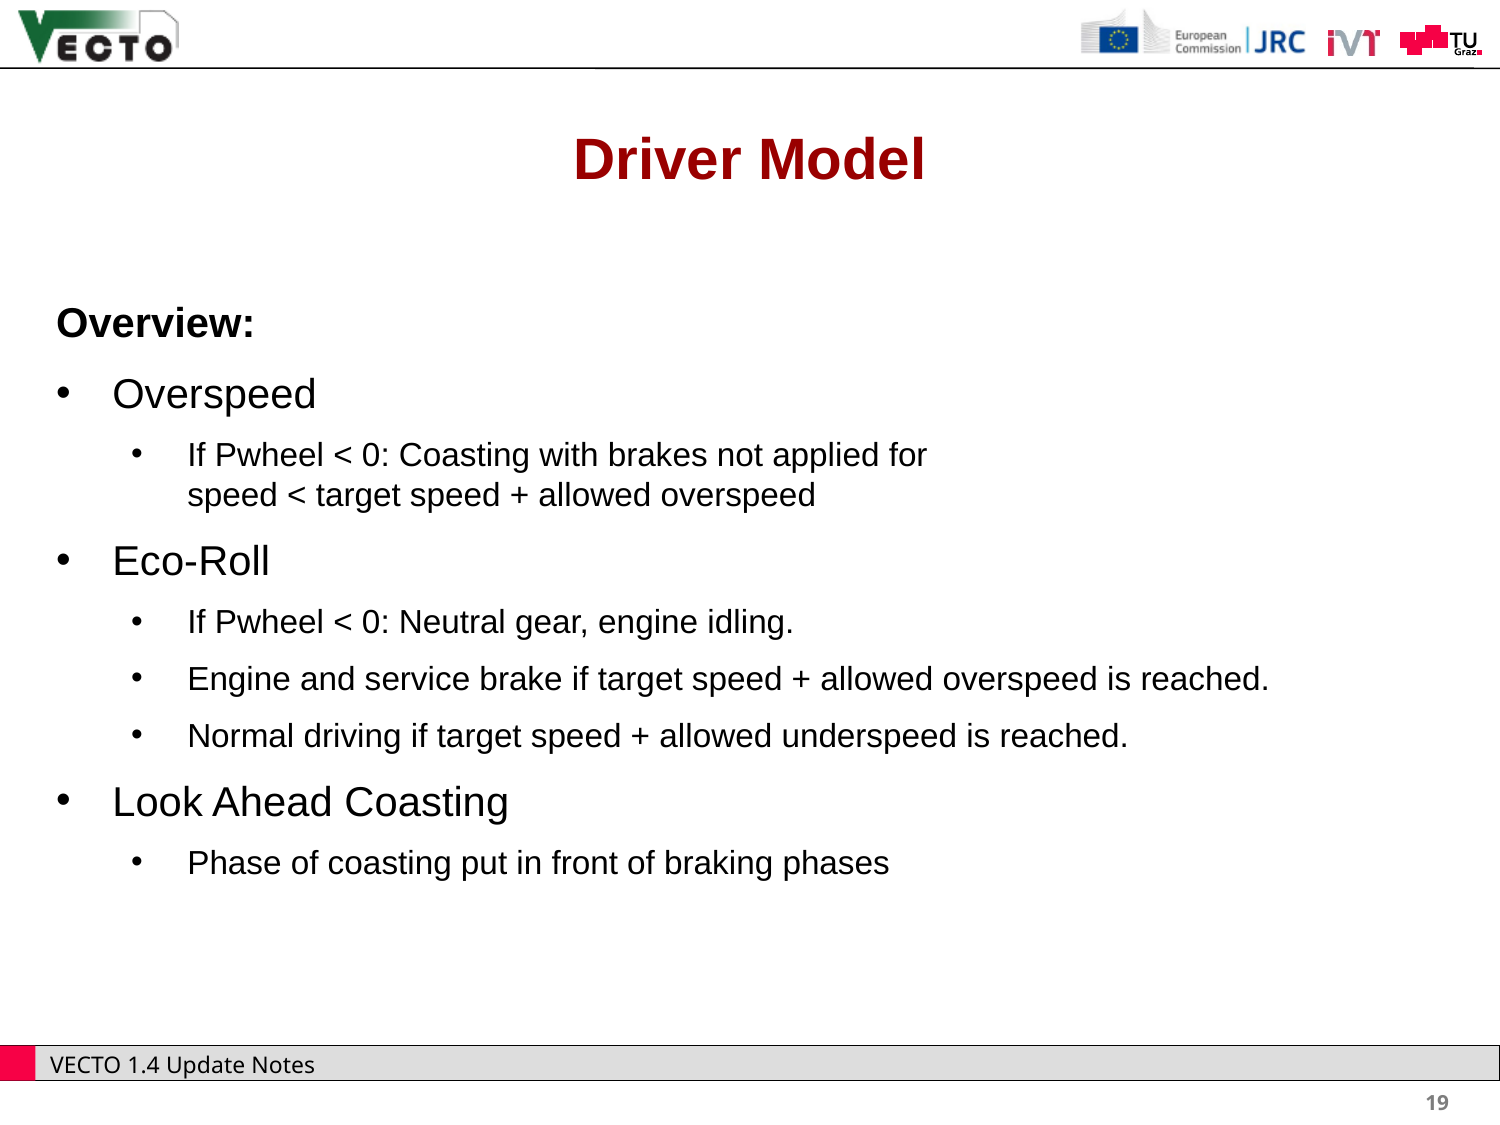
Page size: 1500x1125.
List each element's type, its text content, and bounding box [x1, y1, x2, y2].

picture [1080, 7, 1306, 54]
title Driver Model [0, 127, 1500, 185]
text_box Overview: Overspeed If Pwheel < 0: Coasting with brakes not applied for speed < target speed + allowed overspeed Eco-Roll If Pwheel < 0: Neutral gear, engine idling. Engine and service brake if target speed + allowed overspeed is reached. Normal driving if target speed + allowed underspeed is reached. Look Ahead Coasting Phase of coasting put in front of braking phases [41, 288, 1436, 889]
picture [1328, 30, 1380, 56]
picture [17, 9, 179, 65]
